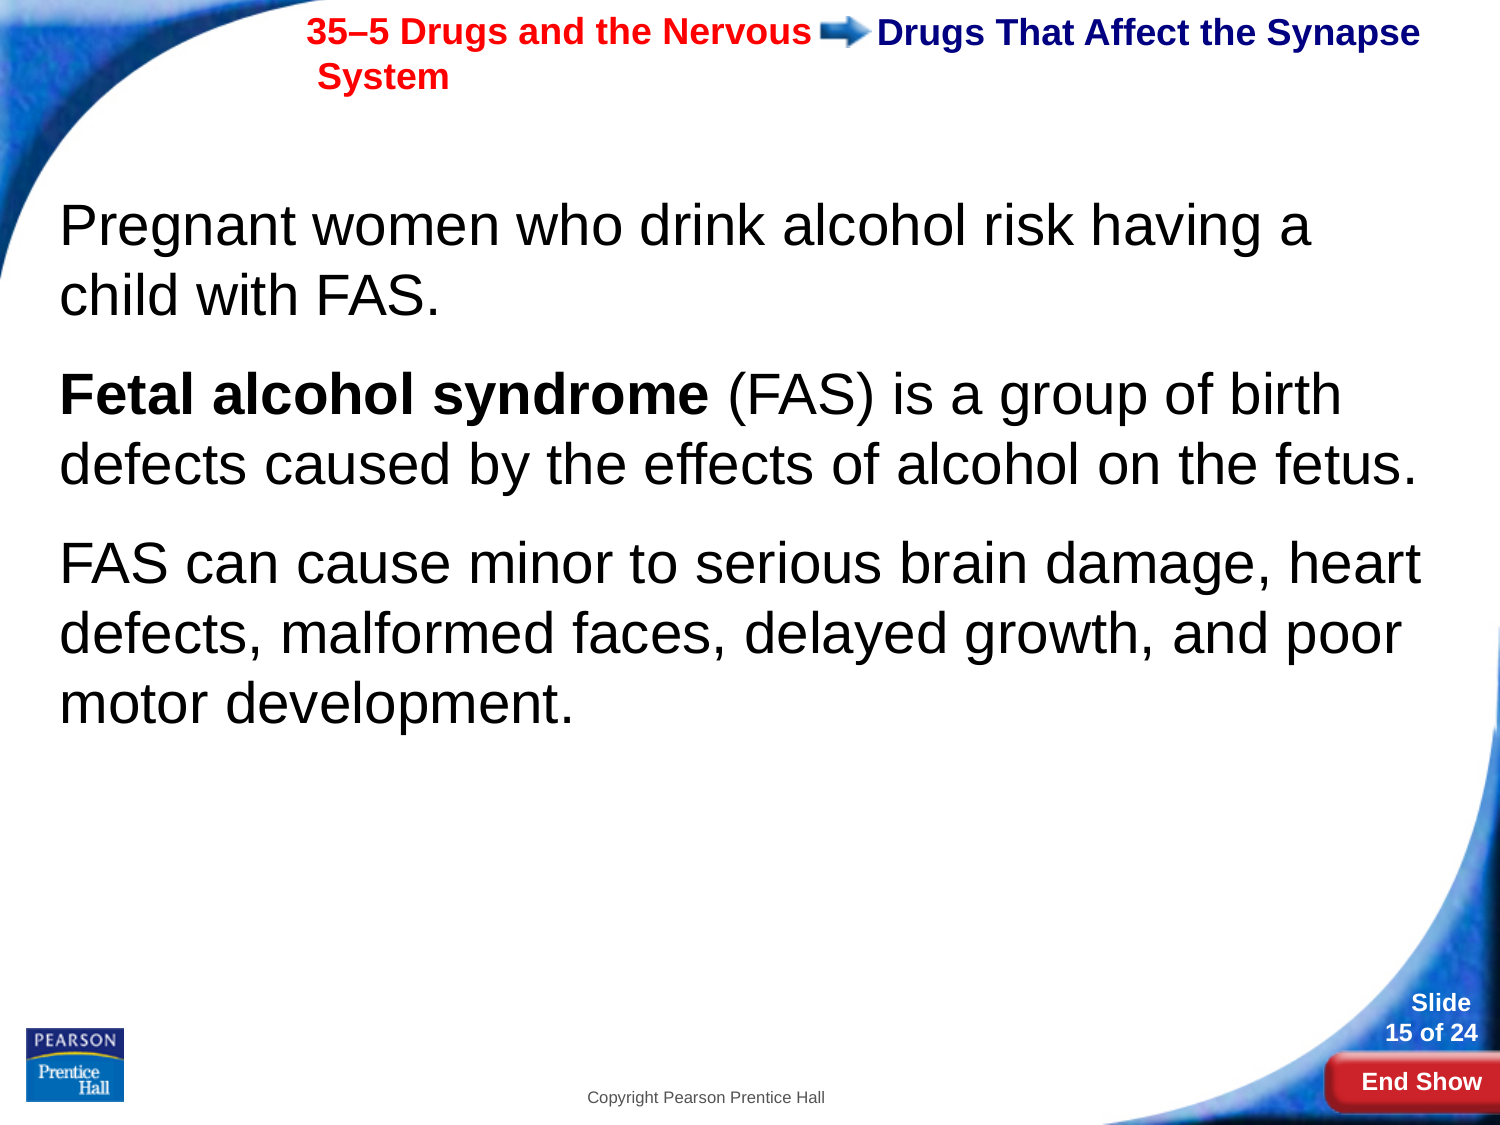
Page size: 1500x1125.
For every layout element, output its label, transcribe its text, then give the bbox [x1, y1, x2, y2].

list Pregnant women who drink alcohol risk having a child with FAS. Fetal alcohol syndrome (FAS) is a group of birth defects caused by the effects of alcohol on the fetus. FAS can cause minor to serious brain damage, heart defects, malformed faces, delayed growth, and poor motor development. [44, 179, 1463, 976]
picture [0, 0, 1500, 1125]
footer Copyright Pearson Prentice Hall [468, 1078, 945, 1105]
title Drugs That Affect the Synapse [861, 0, 1500, 76]
